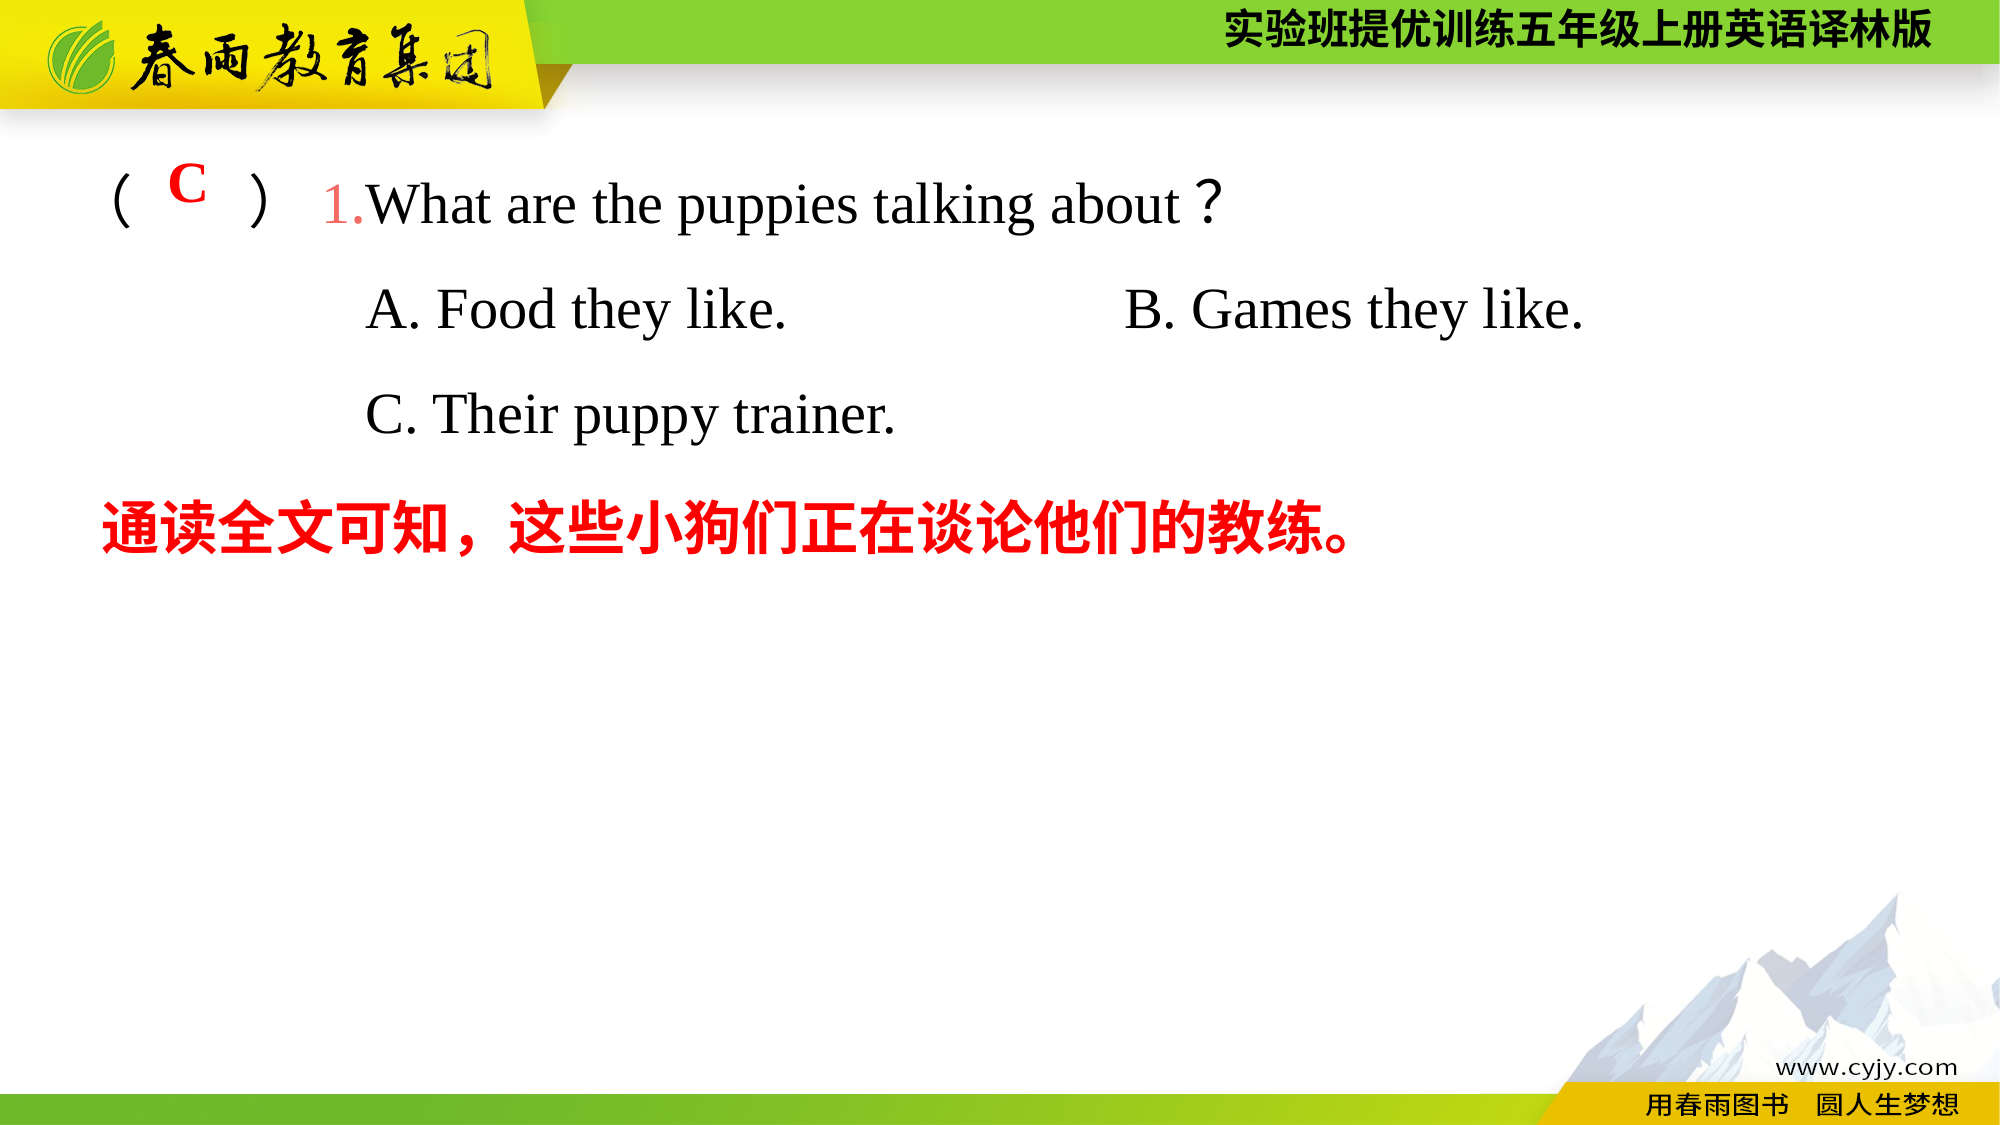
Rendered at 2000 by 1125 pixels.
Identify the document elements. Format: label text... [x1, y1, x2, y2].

picture [0, 0, 2000, 1125]
list （ ）1.What are the puppies talking about？ A. Food they like. B. Games they like. C. Their puppy trainer. [59, 122, 1944, 443]
text_box 通读全文可知，这些小狗们正在谈论他们的教练。 [86, 448, 1426, 569]
text_box C [153, 137, 225, 222]
